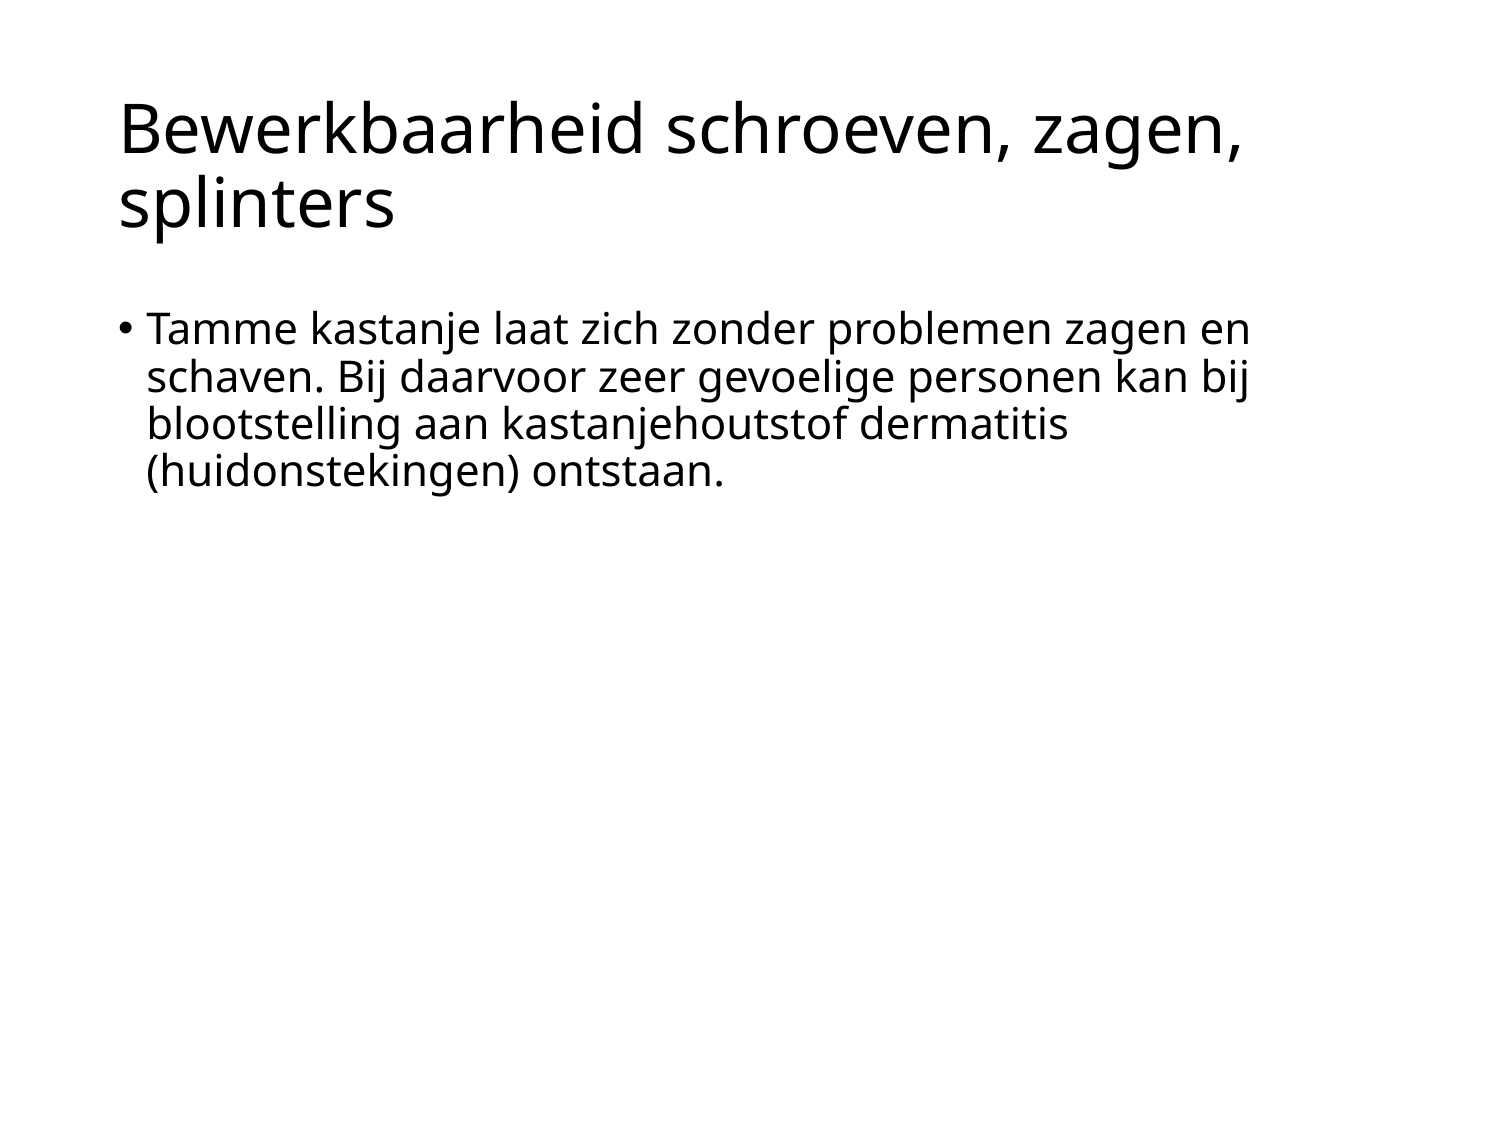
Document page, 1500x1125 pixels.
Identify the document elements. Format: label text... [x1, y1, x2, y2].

title Bewerkbaarheid schroeven, zagen, splinters [103, 59, 1397, 278]
list Tamme kastanje laat zich zonder problemen zagen en schaven. Bij daarvoor zeer gevoelige personen kan bij blootstelling aan kastanjehoutstof dermatitis (huidonstekingen) ontstaan. [103, 299, 1397, 1014]
